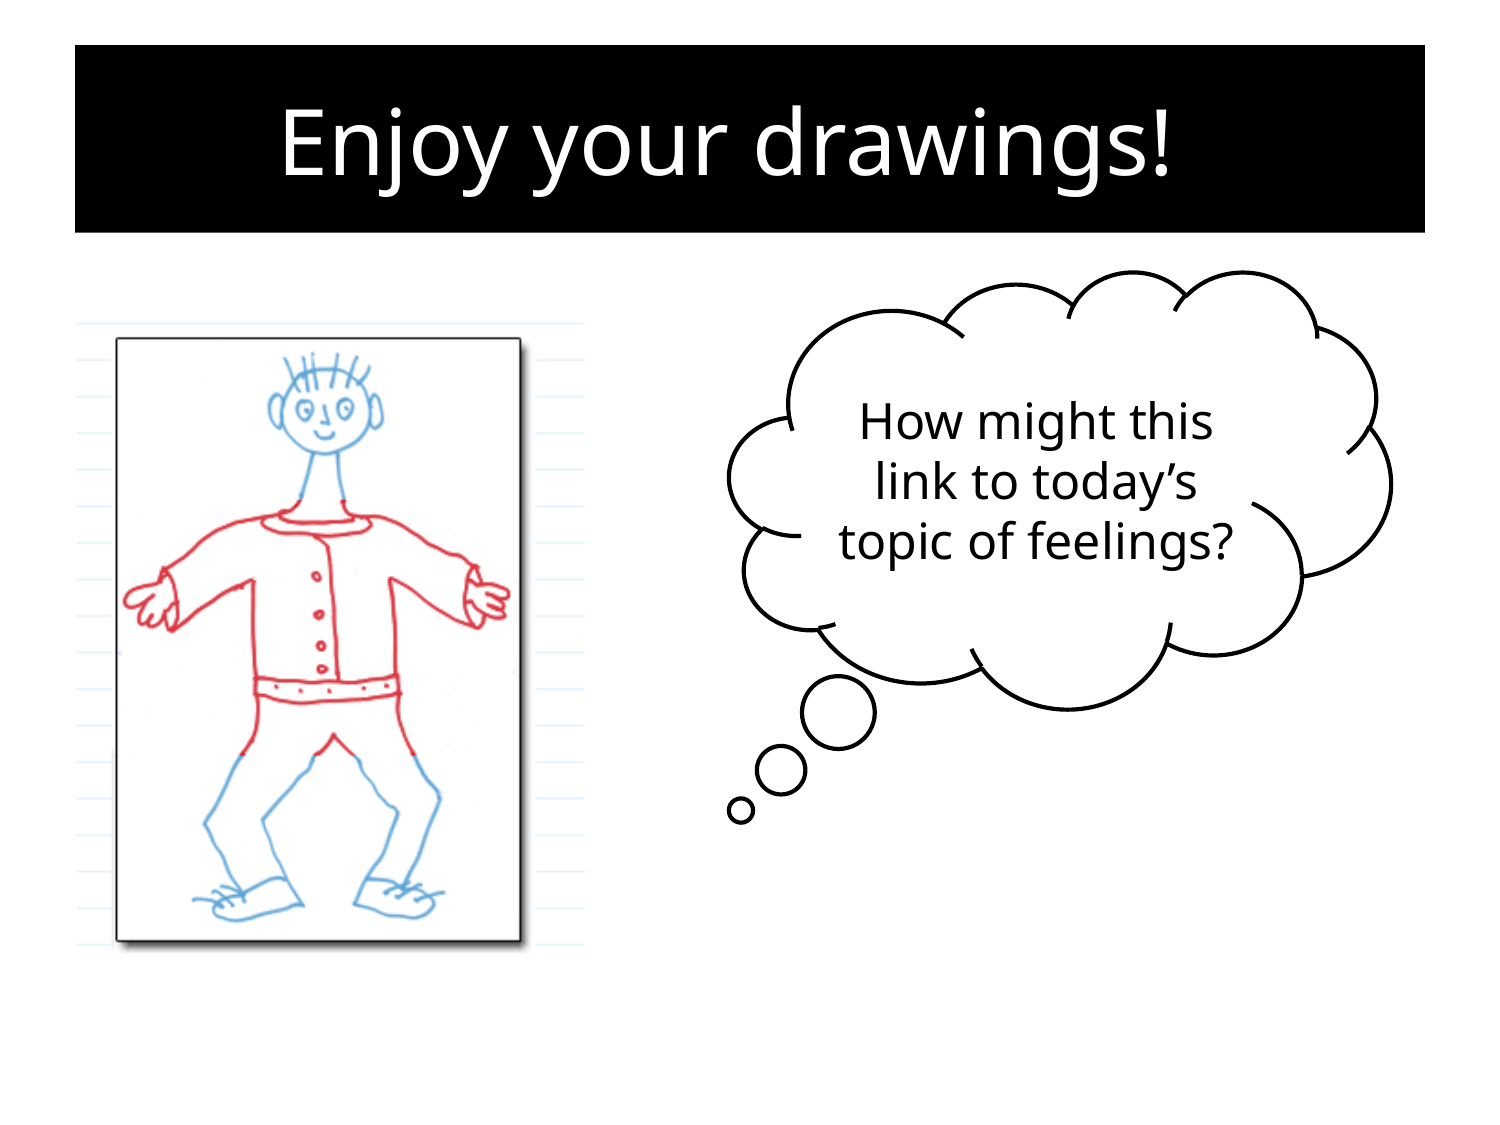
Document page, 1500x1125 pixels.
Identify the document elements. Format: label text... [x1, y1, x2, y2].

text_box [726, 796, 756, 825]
picture [76, 302, 585, 976]
text_box How might this link to today’s topic of feelings? [799, 674, 877, 752]
text_box How might this link to today’s topic of feelings? [726, 270, 1394, 712]
text_box How might this link to today’s topic of feelings? [754, 743, 808, 797]
title Enjoy your drawings! [75, 45, 1425, 233]
